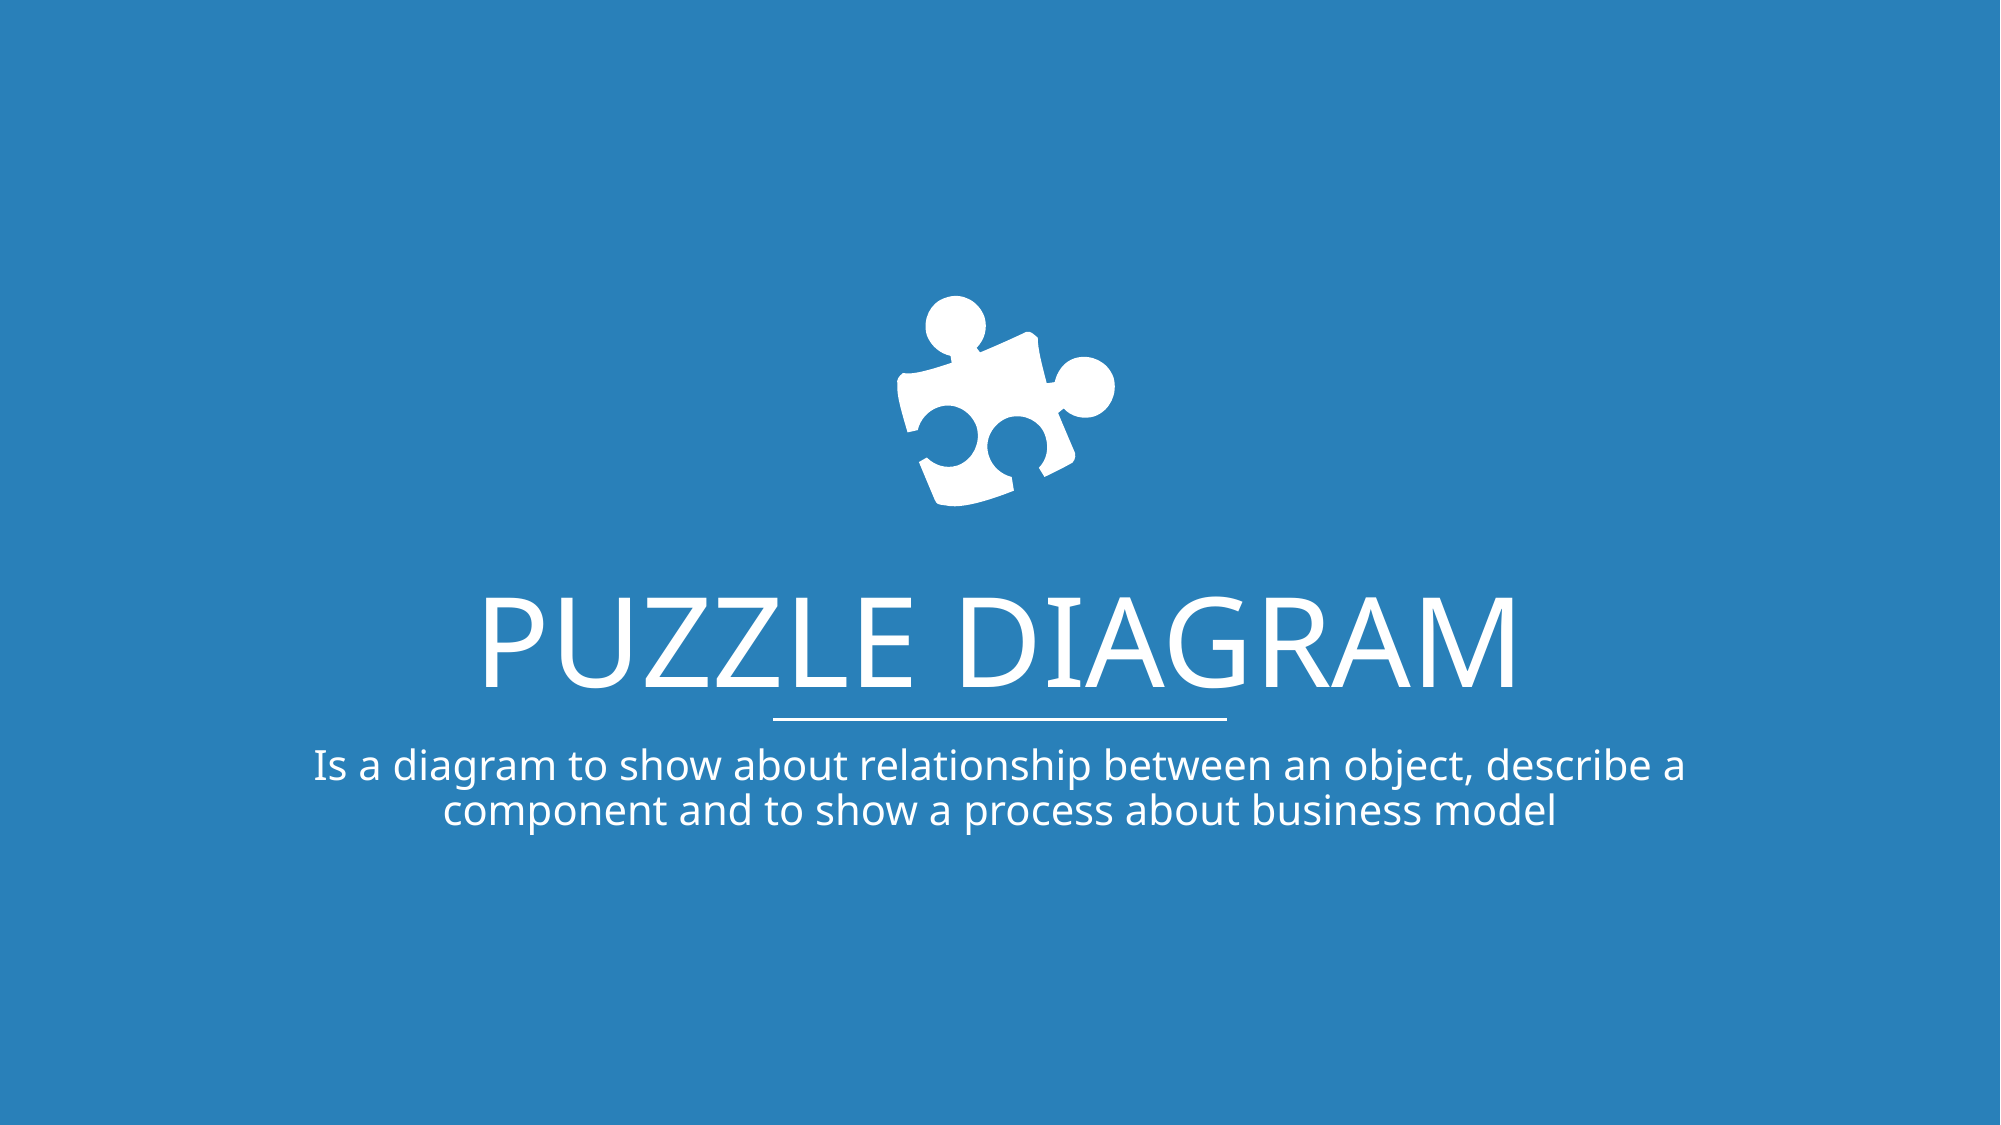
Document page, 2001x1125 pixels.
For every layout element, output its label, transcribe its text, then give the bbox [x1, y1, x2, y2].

subtitle Is a diagram to show about relationship between an object, describe a component and to show a process about business model [249, 736, 1750, 1009]
title PUZZLE DIAGRAM [249, 329, 1750, 722]
text_box [897, 295, 1115, 507]
